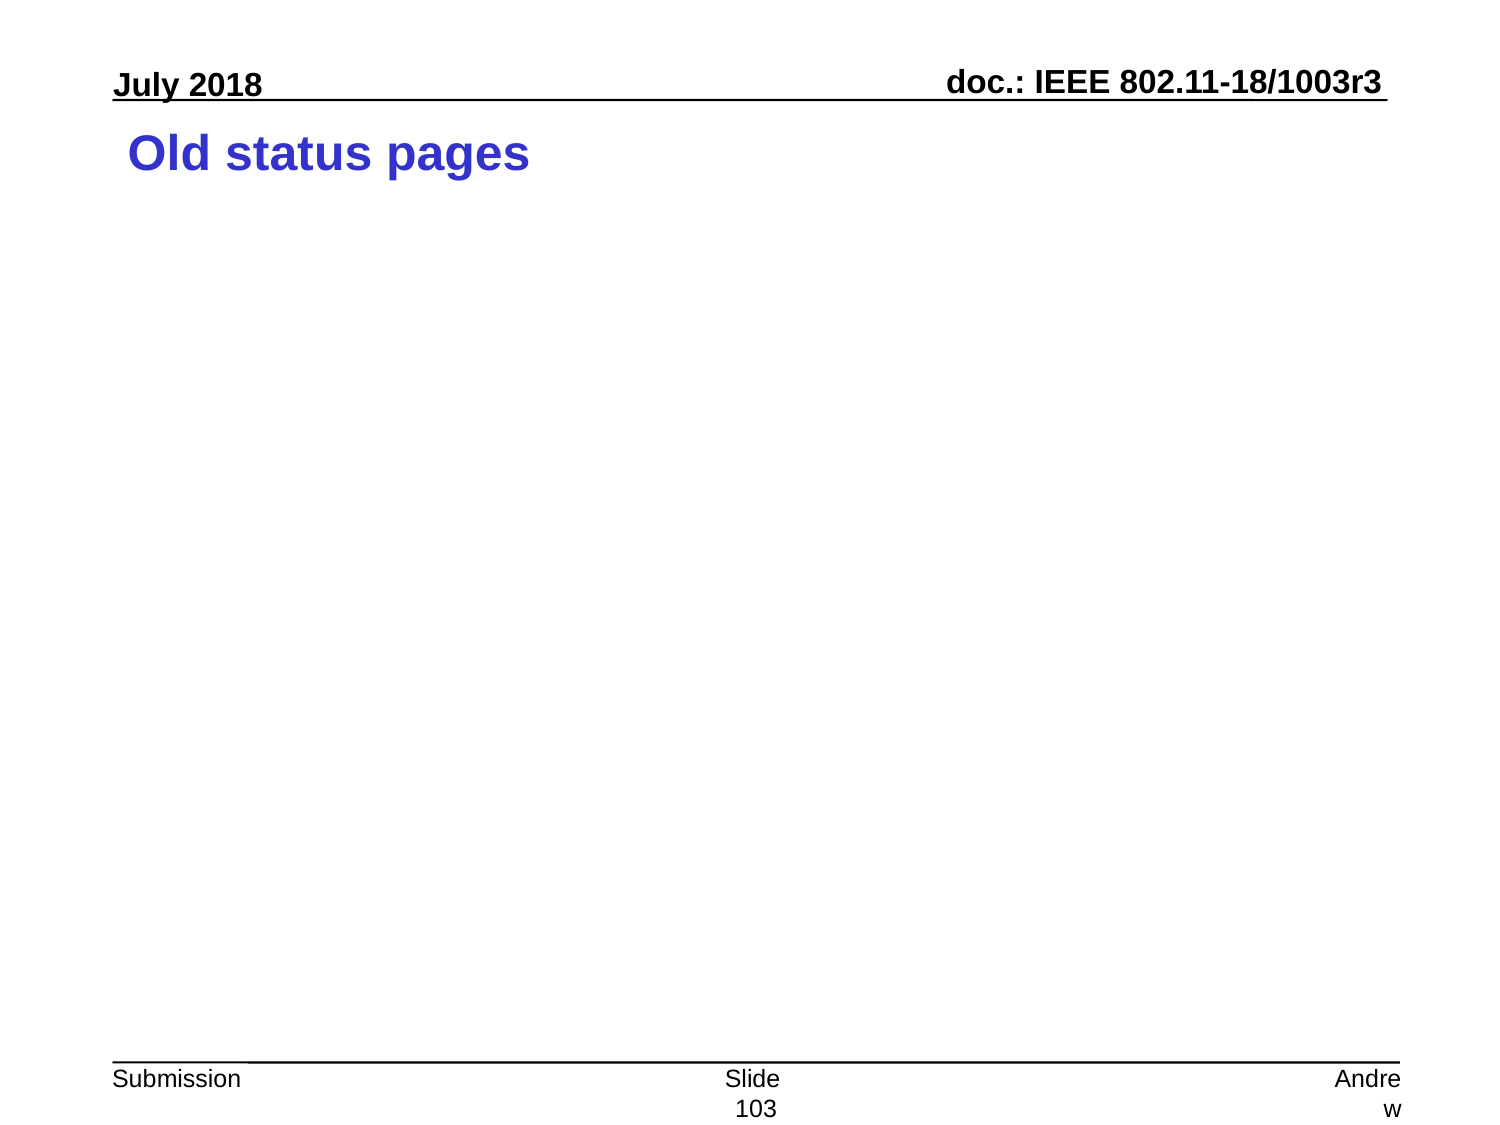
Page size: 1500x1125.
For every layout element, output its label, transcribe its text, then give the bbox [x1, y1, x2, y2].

slide_number Slide 103 [709, 1061, 803, 1093]
title Old status pages [112, 112, 1388, 288]
footer Andrew Myles, Cisco [1320, 1061, 1402, 1093]
